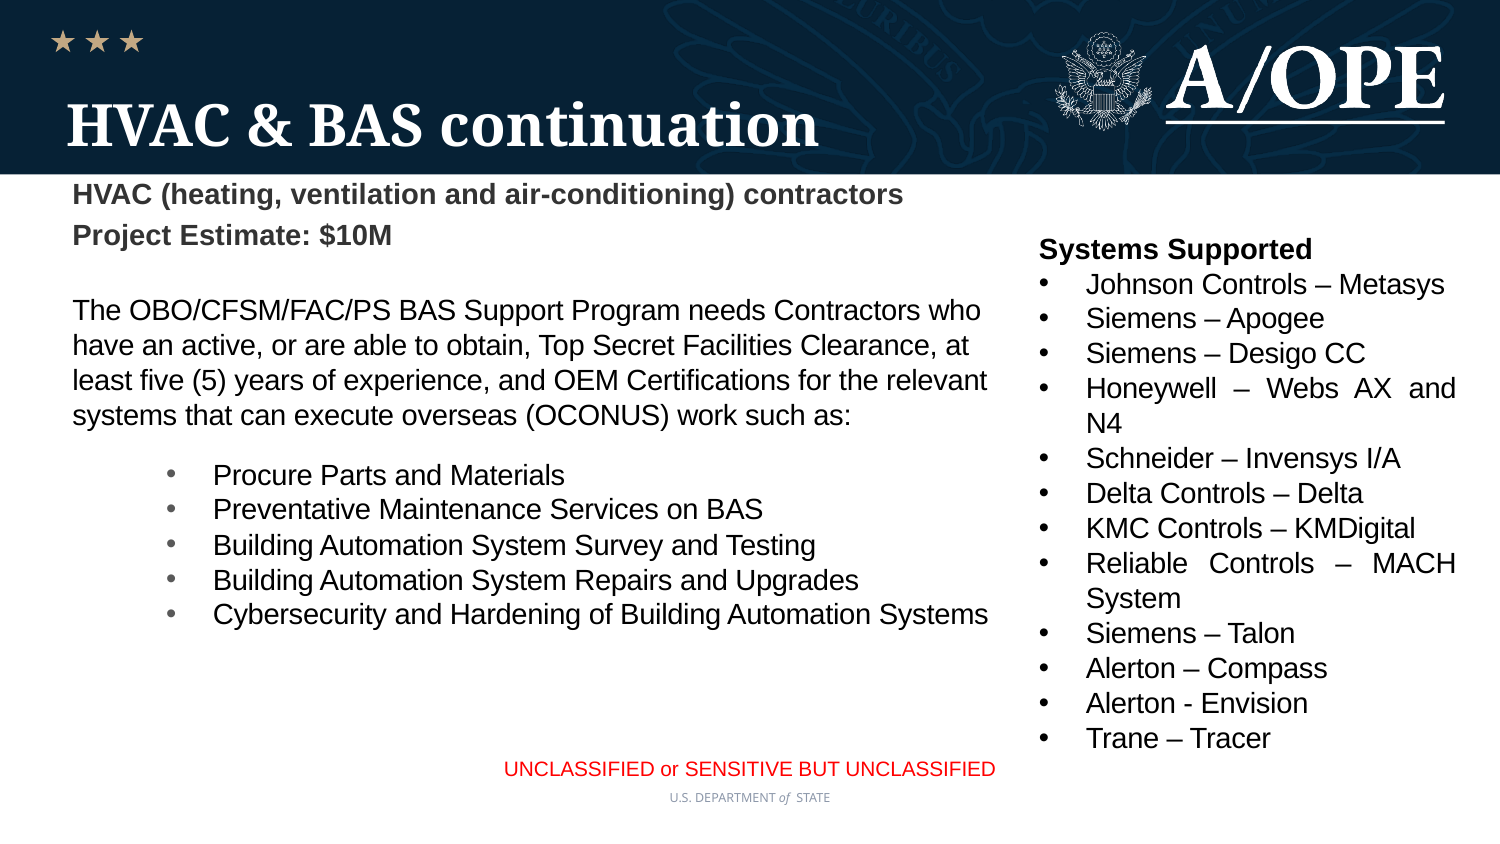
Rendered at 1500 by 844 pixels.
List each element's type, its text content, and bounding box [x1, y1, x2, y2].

text_box Systems Supported Johnson Controls – Metasys Siemens – Apogee Siemens – Desigo CC Honeywell – Webs AX and N4 Schneider – Invensys I/A Delta Controls – Delta KMC Controls – KMDigital Reliable Controls – MACH System Siemens – Talon Alerton – Compass Alerton - Envision Trane – Tracer [1024, 222, 1472, 762]
picture [587, 0, 1500, 174]
text_box UNCLASSIFIED or SENSITIVE BUT UNCLASSIFIED [489, 747, 1011, 788]
title HVAC & BAS continuation [51, 72, 1449, 167]
list HVAC (heating, ventilation and air-conditioning) contractors Project Estimate: $10M The OBO/CFSM/FAC/PS BAS Support Program needs Contractors who have an active, or are able to obtain, Top Secret Facilities Clearance, at least five (5) years of experience, and OEM Certifications for the relevant systems that can execute overseas (OCONUS) work such as: Procure Parts and Materials Preventative Maintenance Services on BAS Building Automation System Survey and Testing Building Automation System Repairs and Upgrades Cybersecurity and Hardening of Building Automation Systems [38, 155, 1025, 768]
